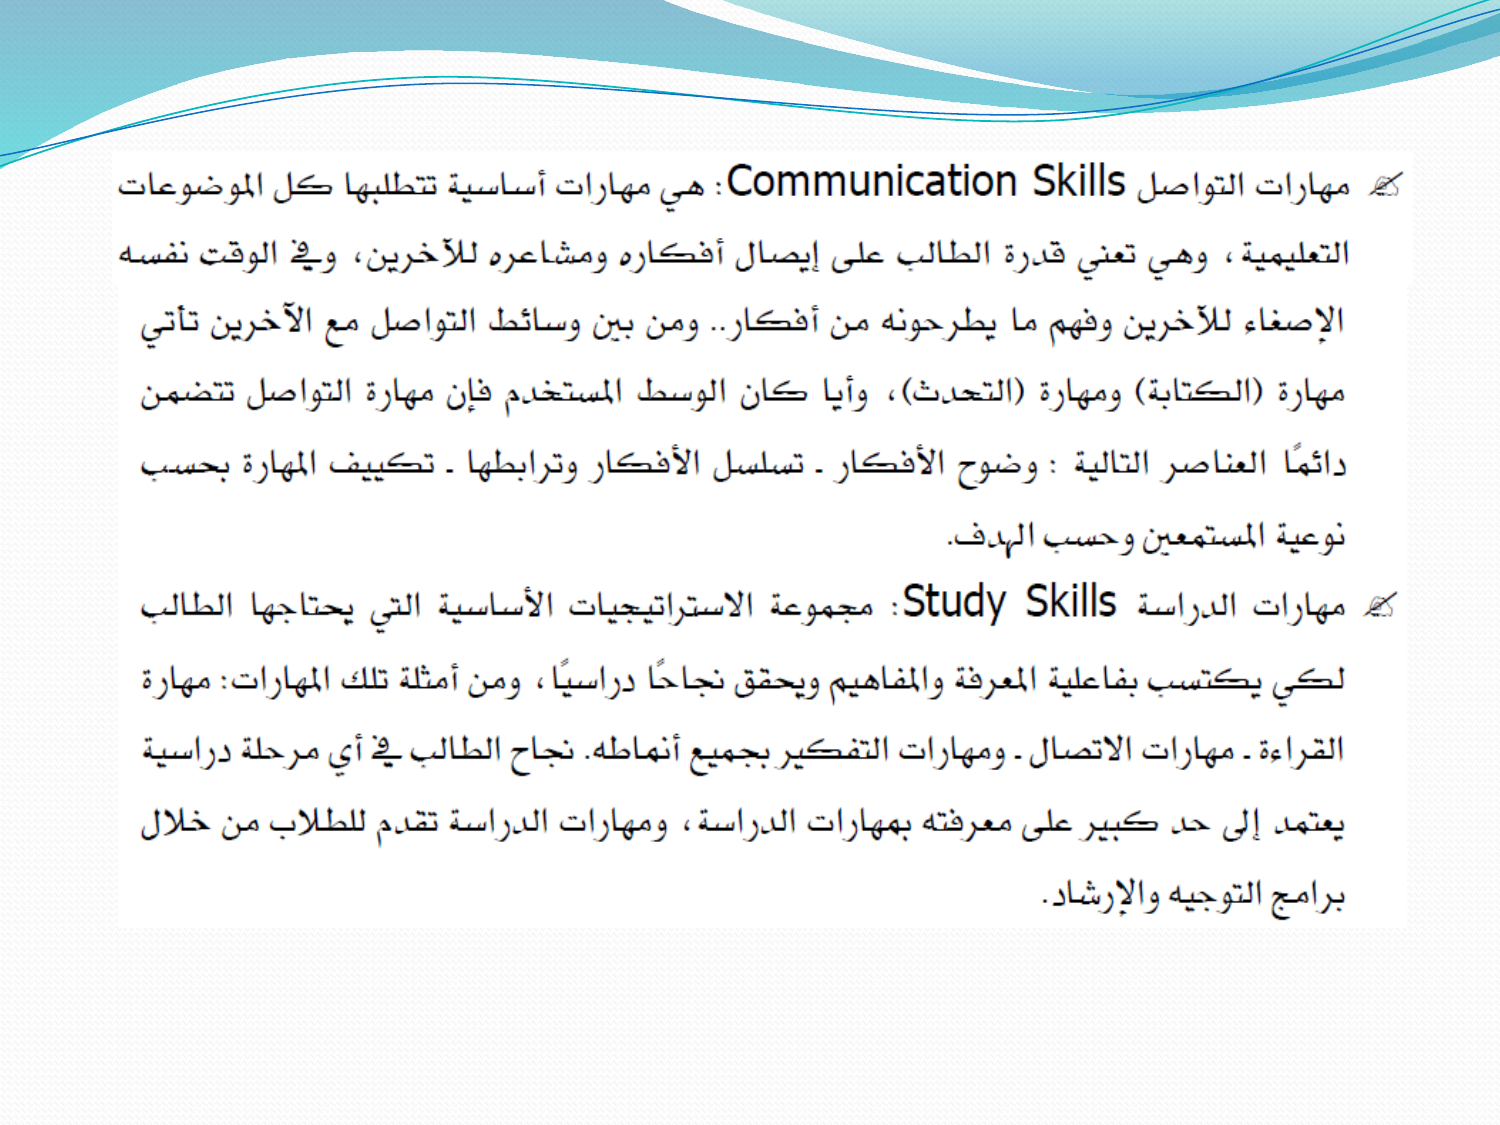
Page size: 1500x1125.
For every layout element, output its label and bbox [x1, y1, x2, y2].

text_box [112, 152, 1413, 928]
